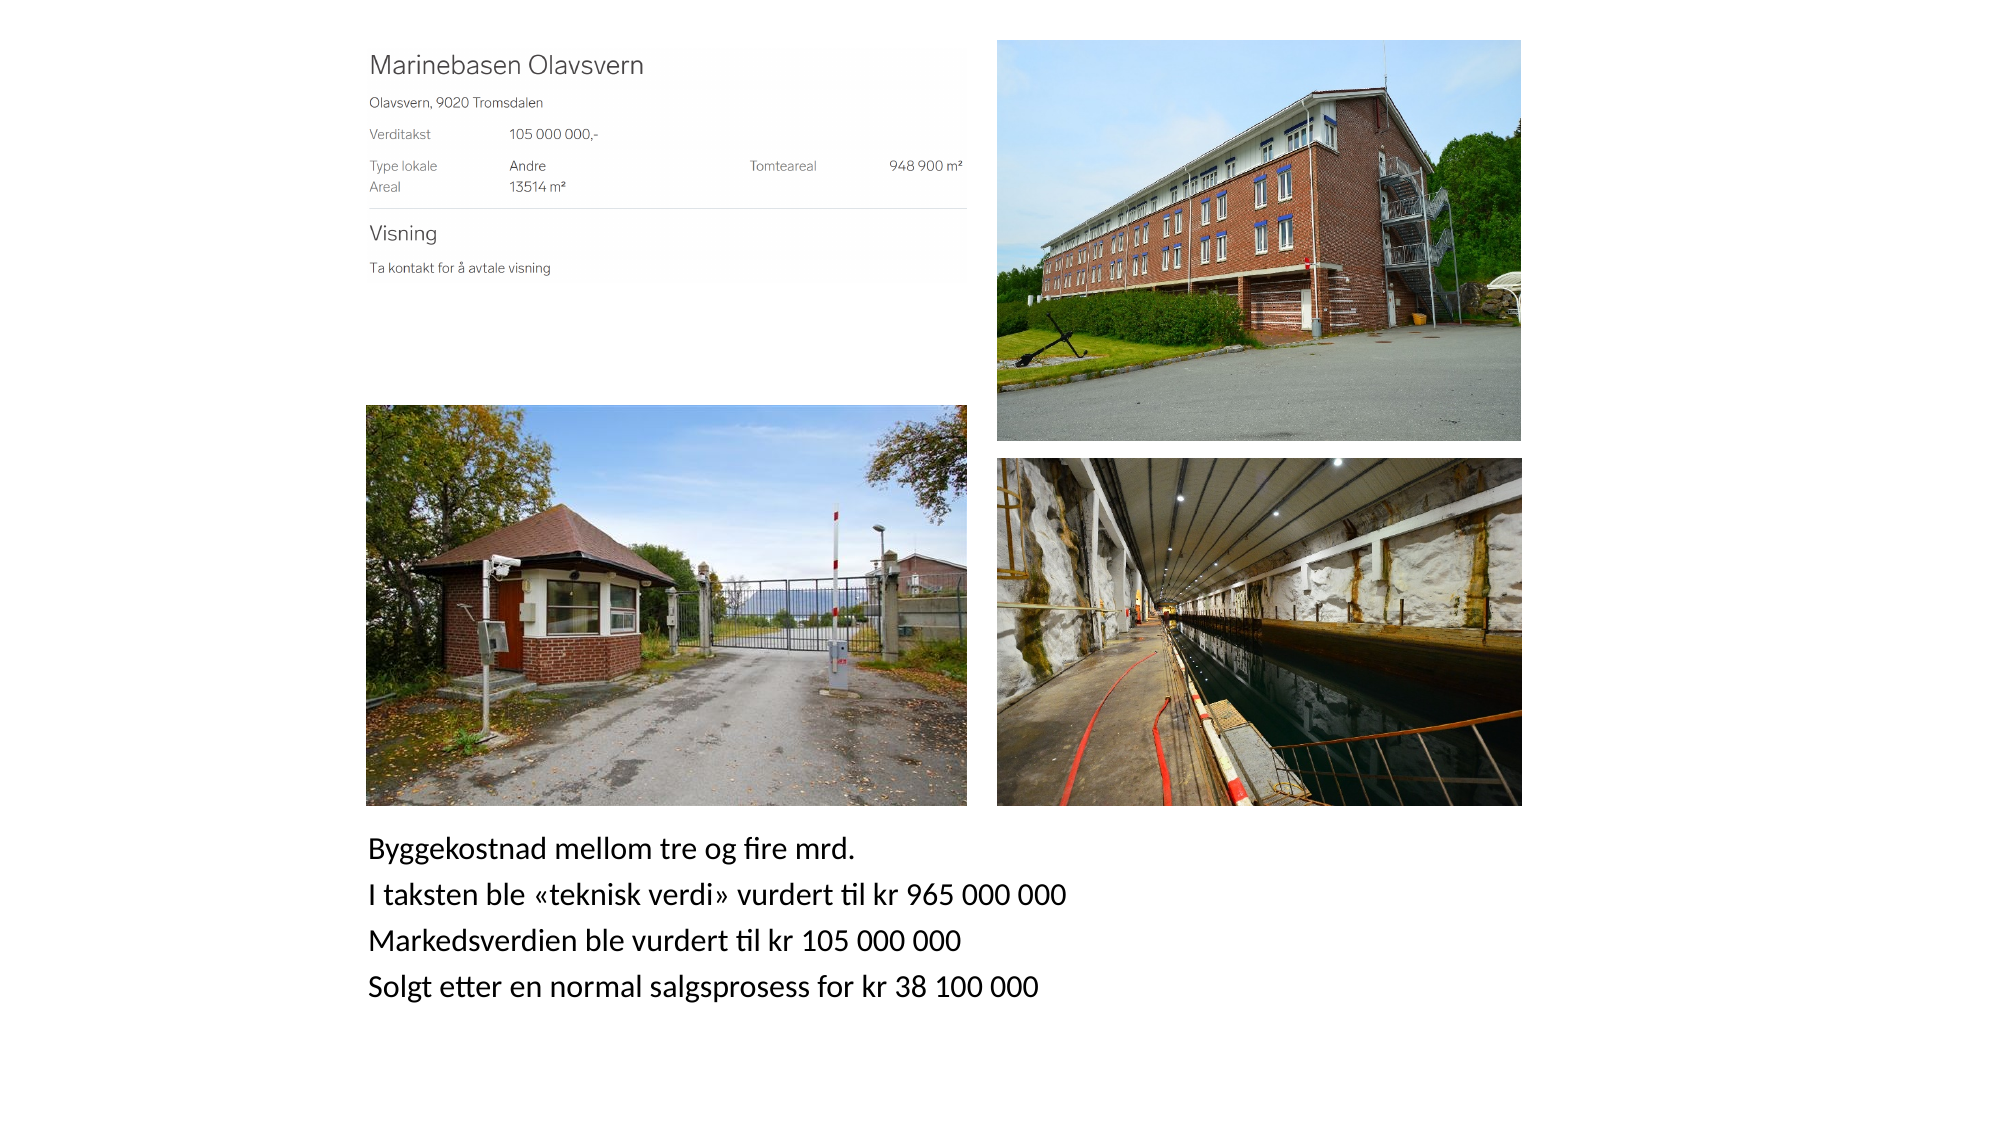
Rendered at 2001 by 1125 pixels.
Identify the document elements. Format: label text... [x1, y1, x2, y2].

picture [997, 40, 1521, 441]
picture [997, 458, 1522, 806]
picture [366, 405, 967, 806]
list Byggekostnad mellom tre og fire mrd. I taksten ble «teknisk verdi» vurdert til kr 965 000 000 Markedsverdien ble vurdert til kr 105 000 000 Solgt etter en normal salgsprosess for kr 38 100 000 [353, 824, 1647, 1014]
picture [367, 48, 967, 284]
